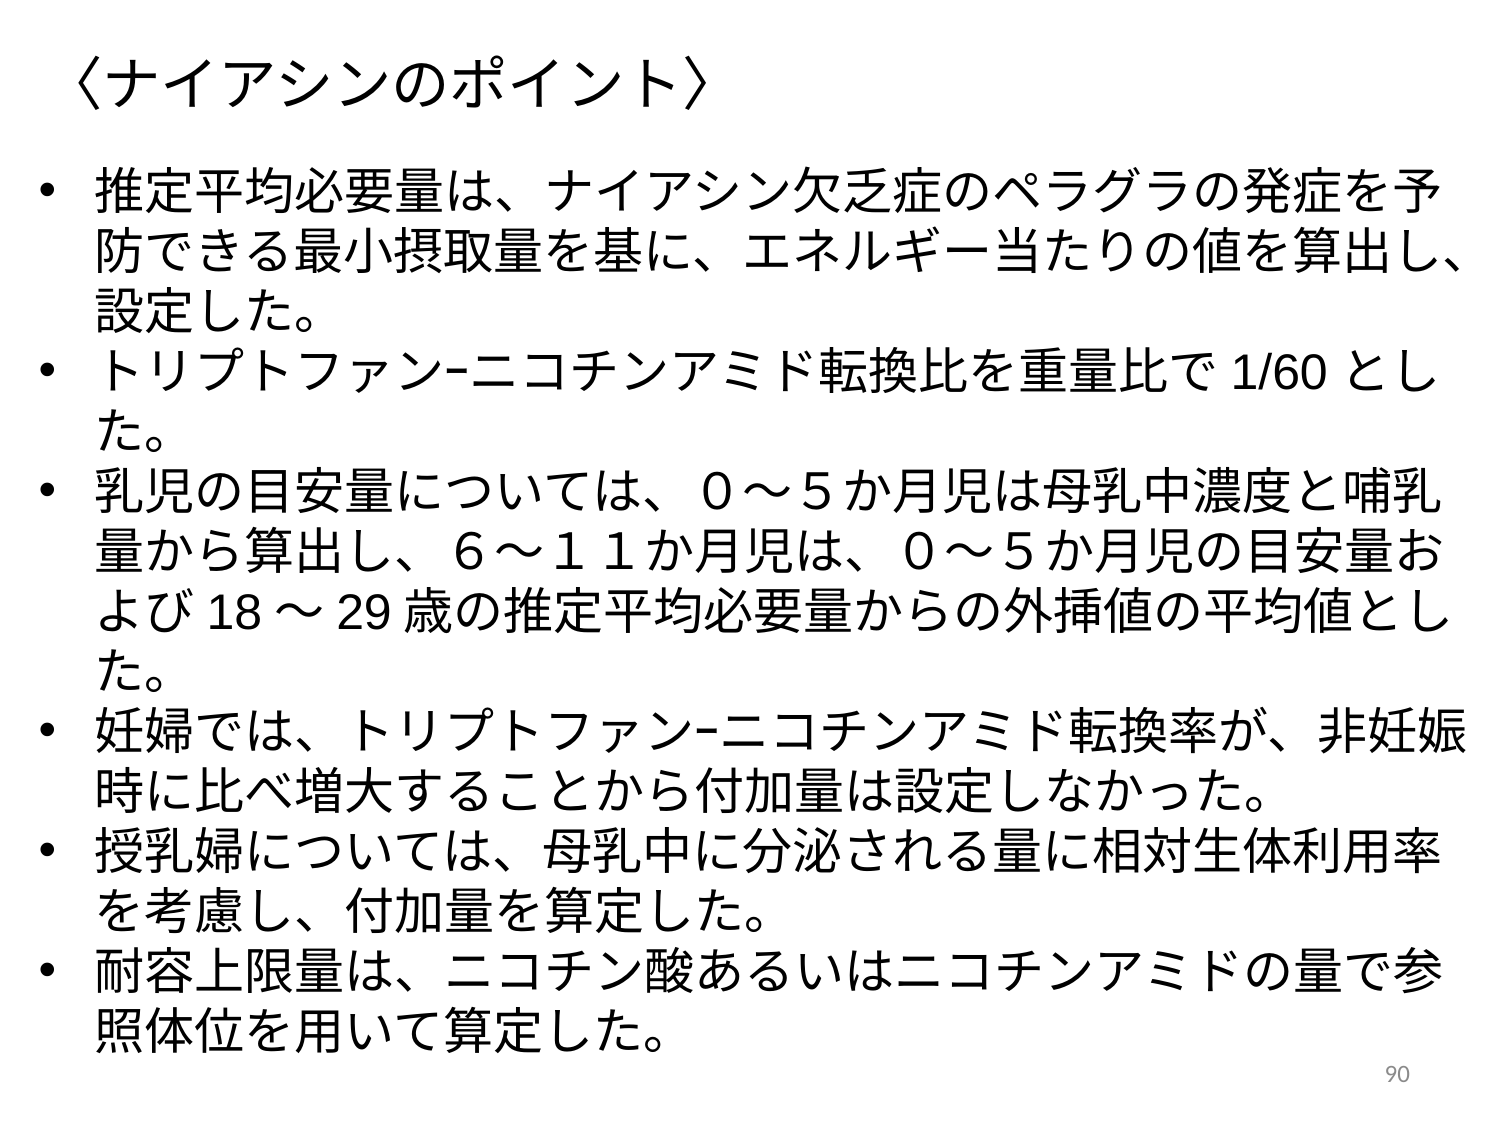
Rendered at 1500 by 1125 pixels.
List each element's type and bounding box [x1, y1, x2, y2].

text_box [23, 39, 1489, 1067]
slide_number [1074, 1067, 1425, 1103]
